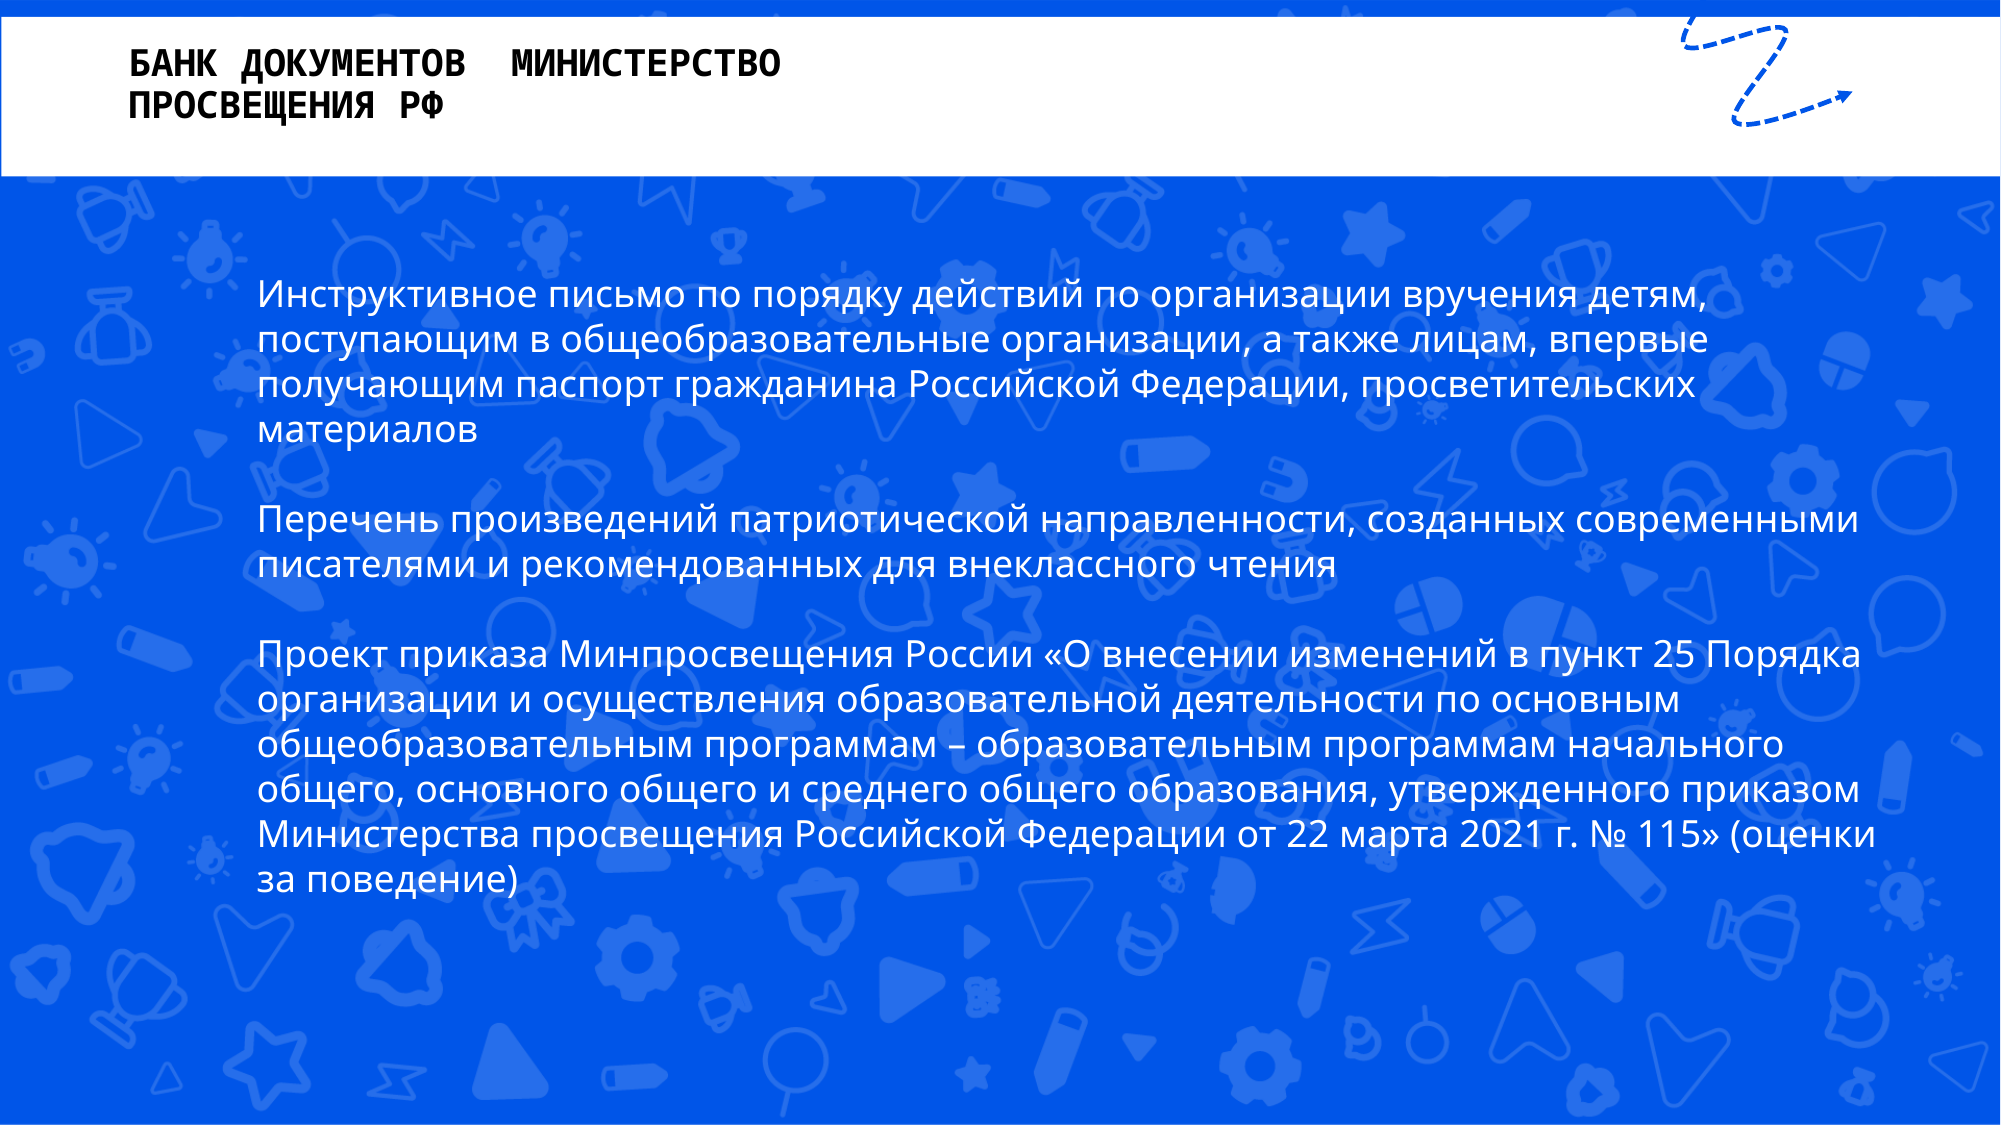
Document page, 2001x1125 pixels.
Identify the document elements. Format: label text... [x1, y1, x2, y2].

picture [0, 0, 2001, 1125]
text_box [0, 0, 2000, 177]
text_box Инструктивное письмо по порядку действий по организации вручения детям, поступающим в общеобразовательные организации, а также лицам, впервые получающим паспорт гражданина Российской Федерации, просветительских материалов Перечень произведений патриотической направленности, созданных современными писателями и рекомендованных для внеклассного чтения Проект приказа Минпросвещения России «О внесении изменений в пункт 25 Порядка организации и осуществления образовательной деятельности по основным общеобразовательным программам – образовательным программам начального общего, основного общего и среднего общего образования, утвержденного приказом Министерства просвещения Российской Федерации от 22 марта 2021 г. № 115» (оценки за поведение) [241, 262, 1910, 908]
